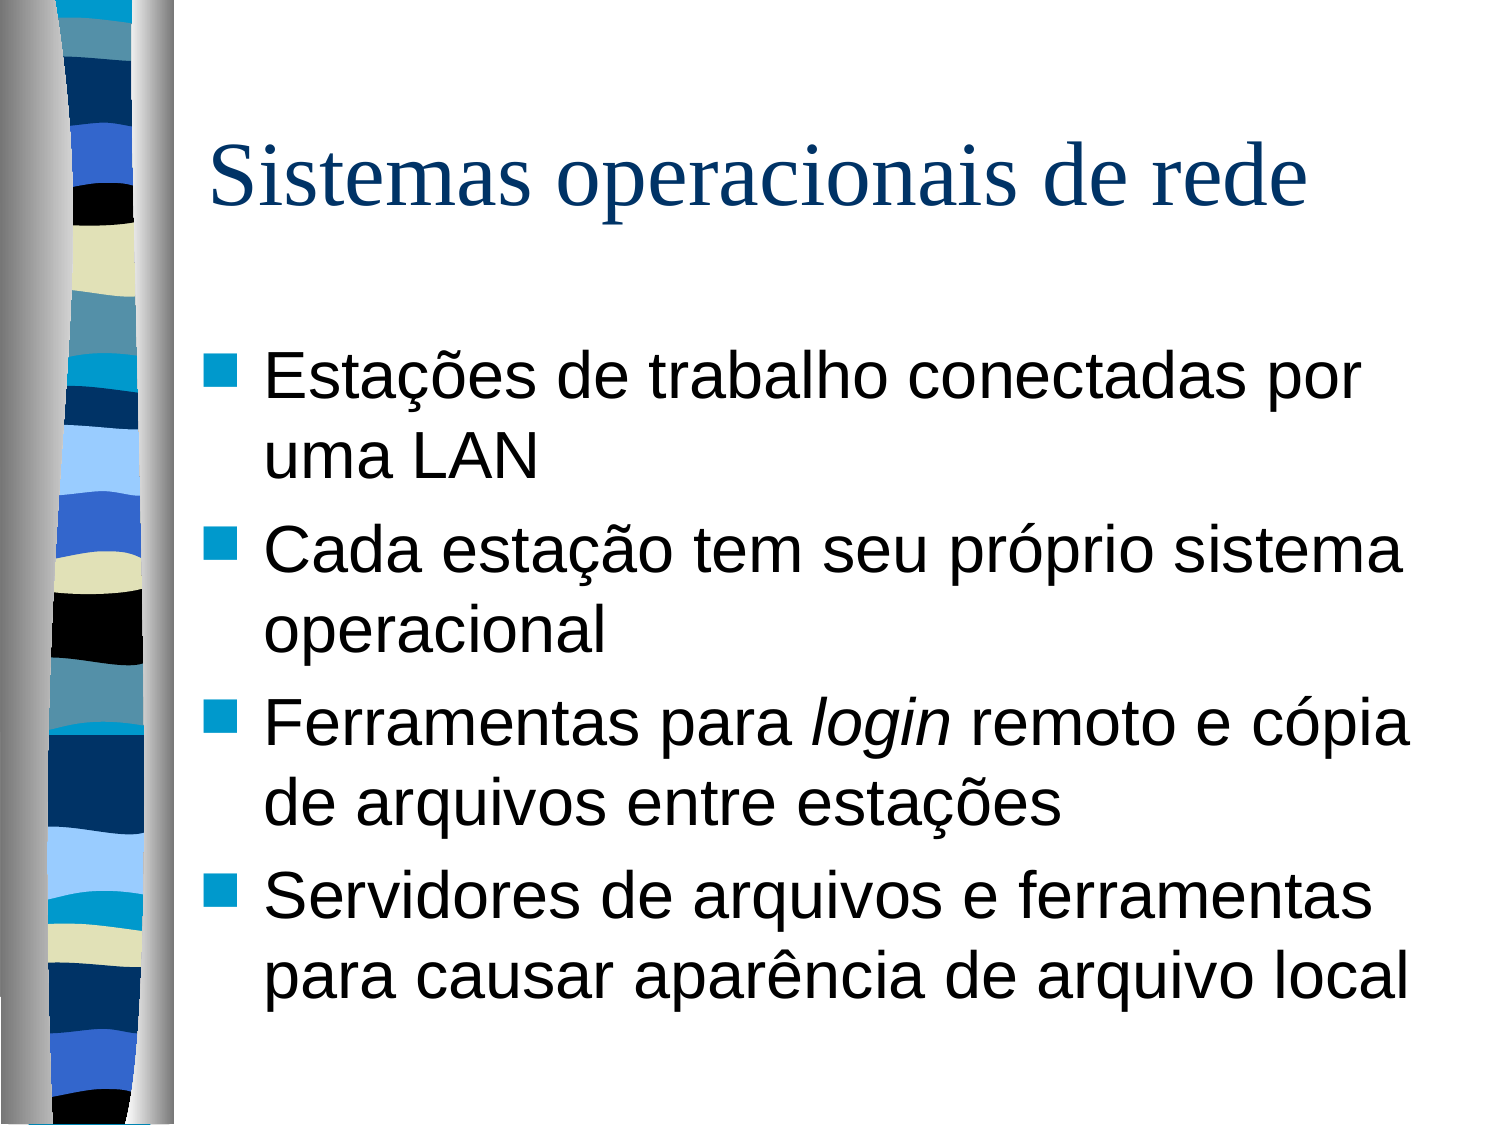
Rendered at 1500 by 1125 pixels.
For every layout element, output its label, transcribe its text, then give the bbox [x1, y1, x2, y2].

list Estações de trabalho conectadas por uma LAN Cada estação tem seu próprio sistema operacional Ferramentas para login remoto e cópia de arquivos entre estações Servidores de arquivos e ferramentas para causar aparência de arquivo local [192, 324, 1468, 1000]
title Sistemas operacionais de rede [192, 75, 1468, 263]
